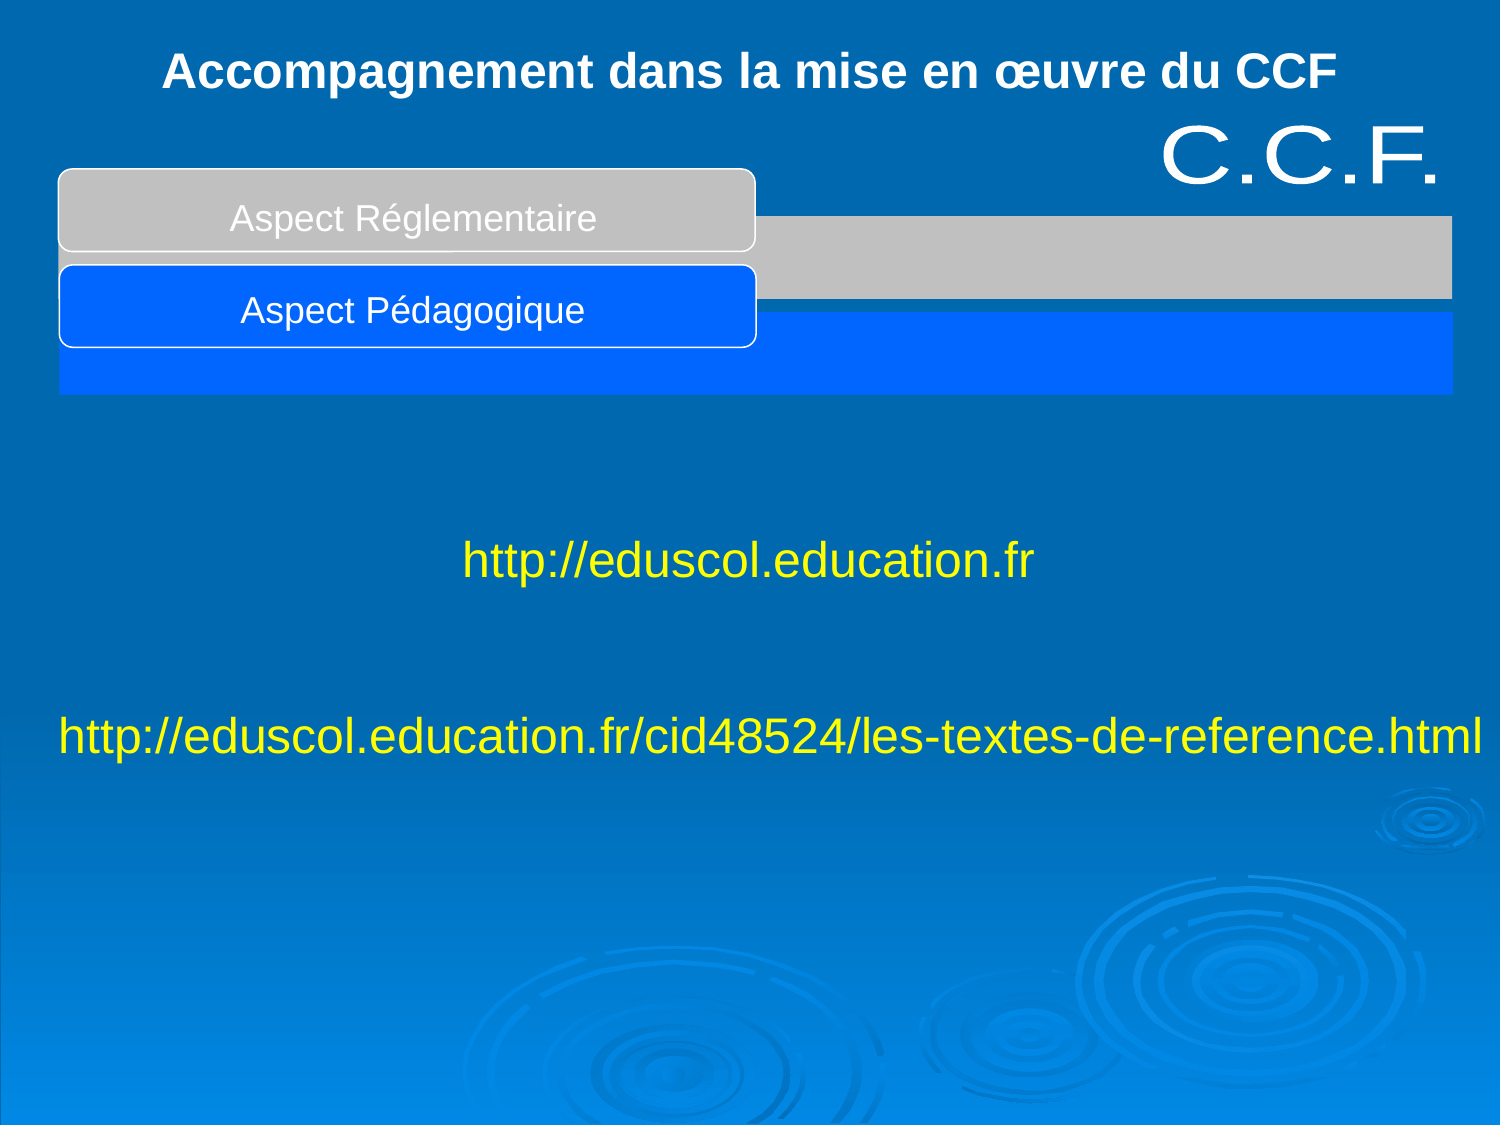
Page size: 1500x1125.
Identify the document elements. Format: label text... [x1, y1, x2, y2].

text_box http://eduscol.education.fr [448, 520, 1051, 596]
text_box http://eduscol.education.fr/cid48524/les-textes-de-reference.html [43, 696, 1500, 772]
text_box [59, 264, 1454, 395]
text_box Accompagnement dans la mise en œuvre du CCF [41, 30, 1459, 106]
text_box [58, 168, 1453, 264]
